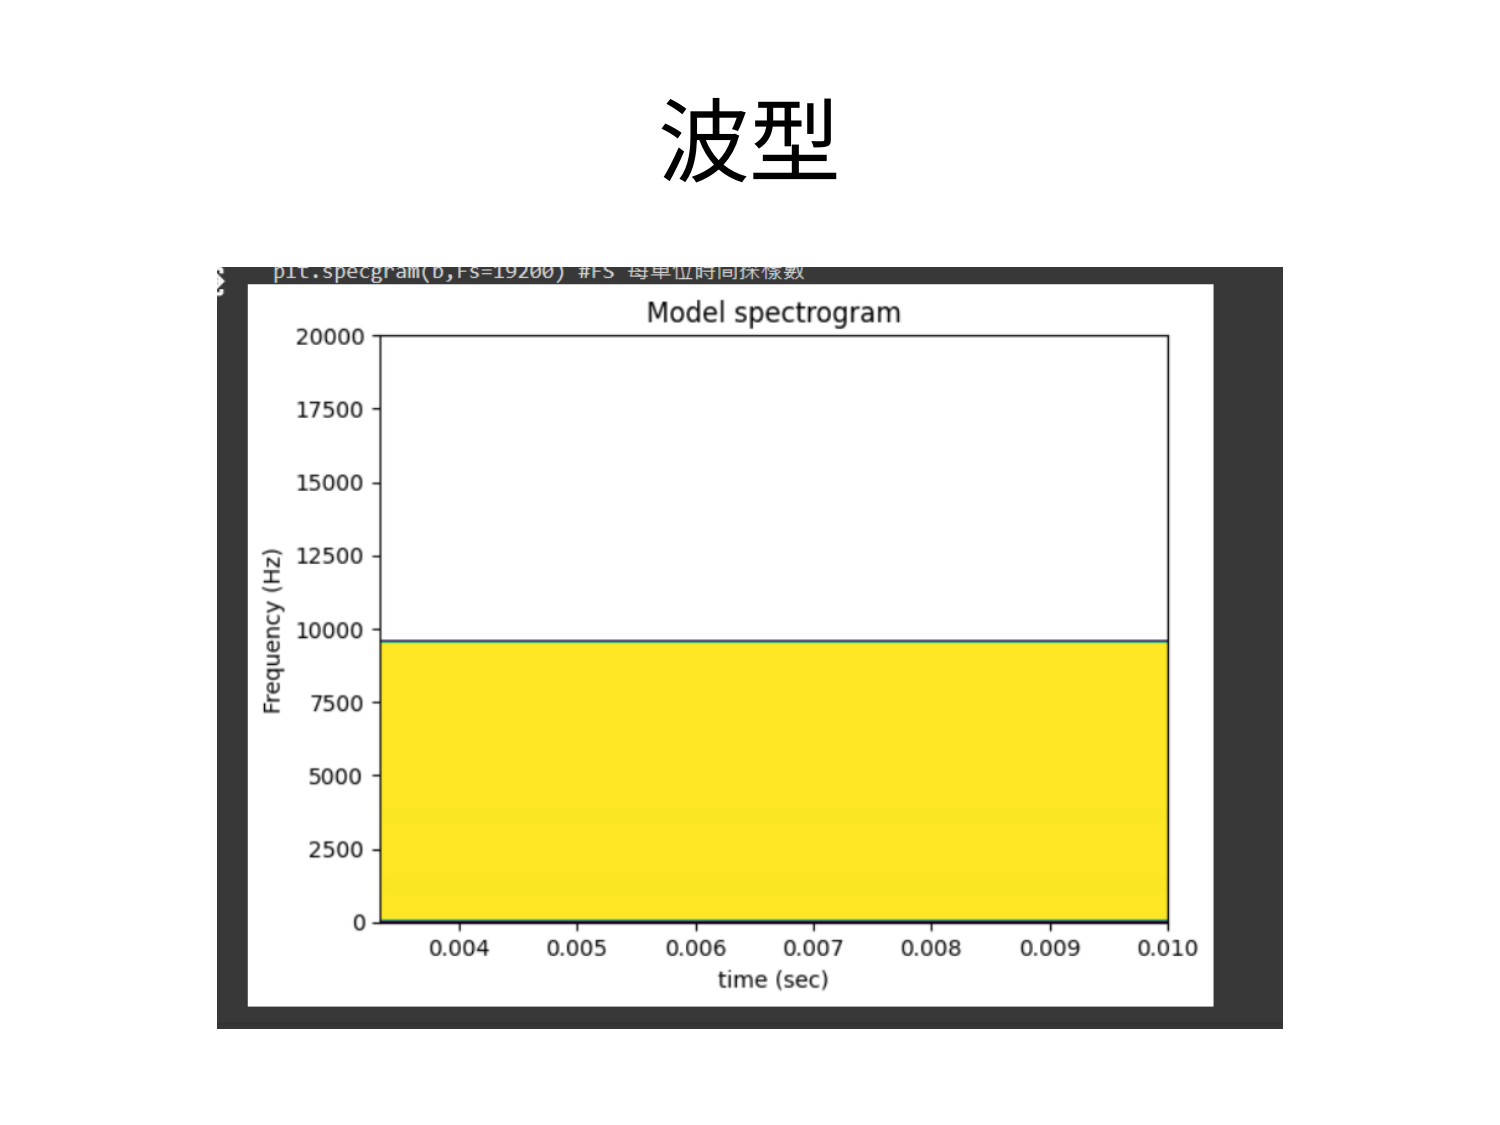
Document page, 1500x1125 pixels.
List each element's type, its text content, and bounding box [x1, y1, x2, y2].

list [217, 266, 1283, 1029]
title 波型 [75, 45, 1425, 233]
